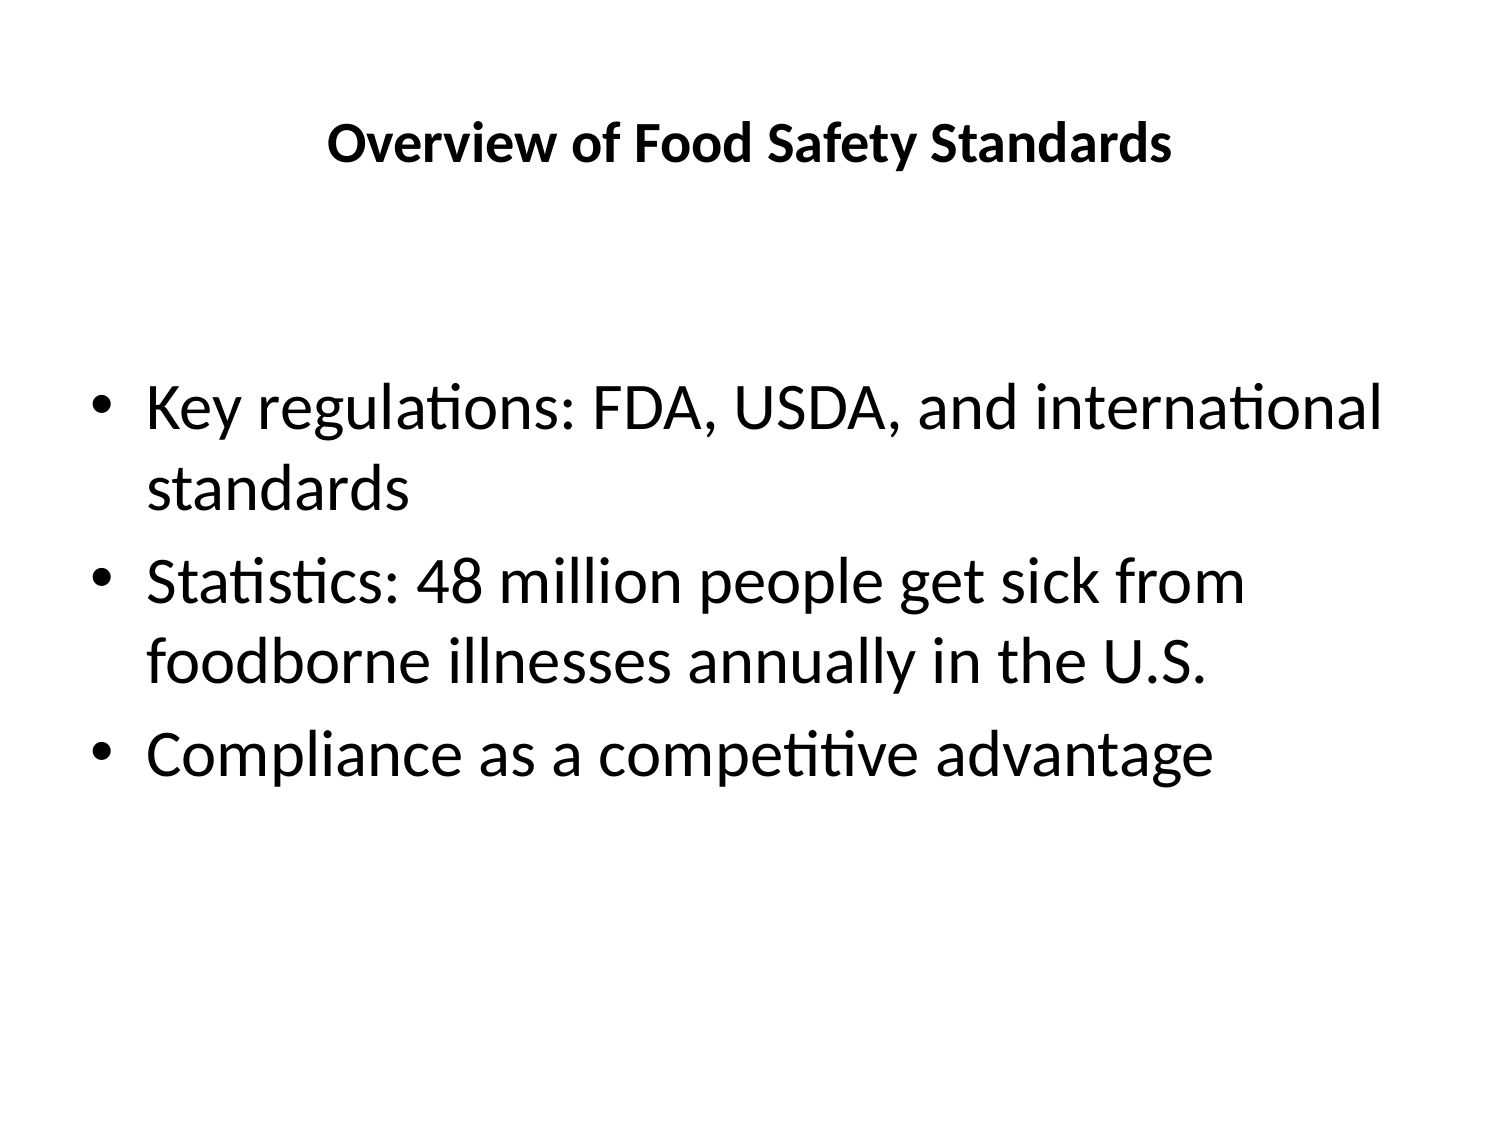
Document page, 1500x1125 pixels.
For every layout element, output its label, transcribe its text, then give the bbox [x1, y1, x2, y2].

list Key regulations: FDA, USDA, and international standards Statistics: 48 million people get sick from foodborne illnesses annually in the U.S. Compliance as a competitive advantage [75, 262, 1425, 1005]
title Overview of Food Safety Standards [75, 45, 1425, 233]
